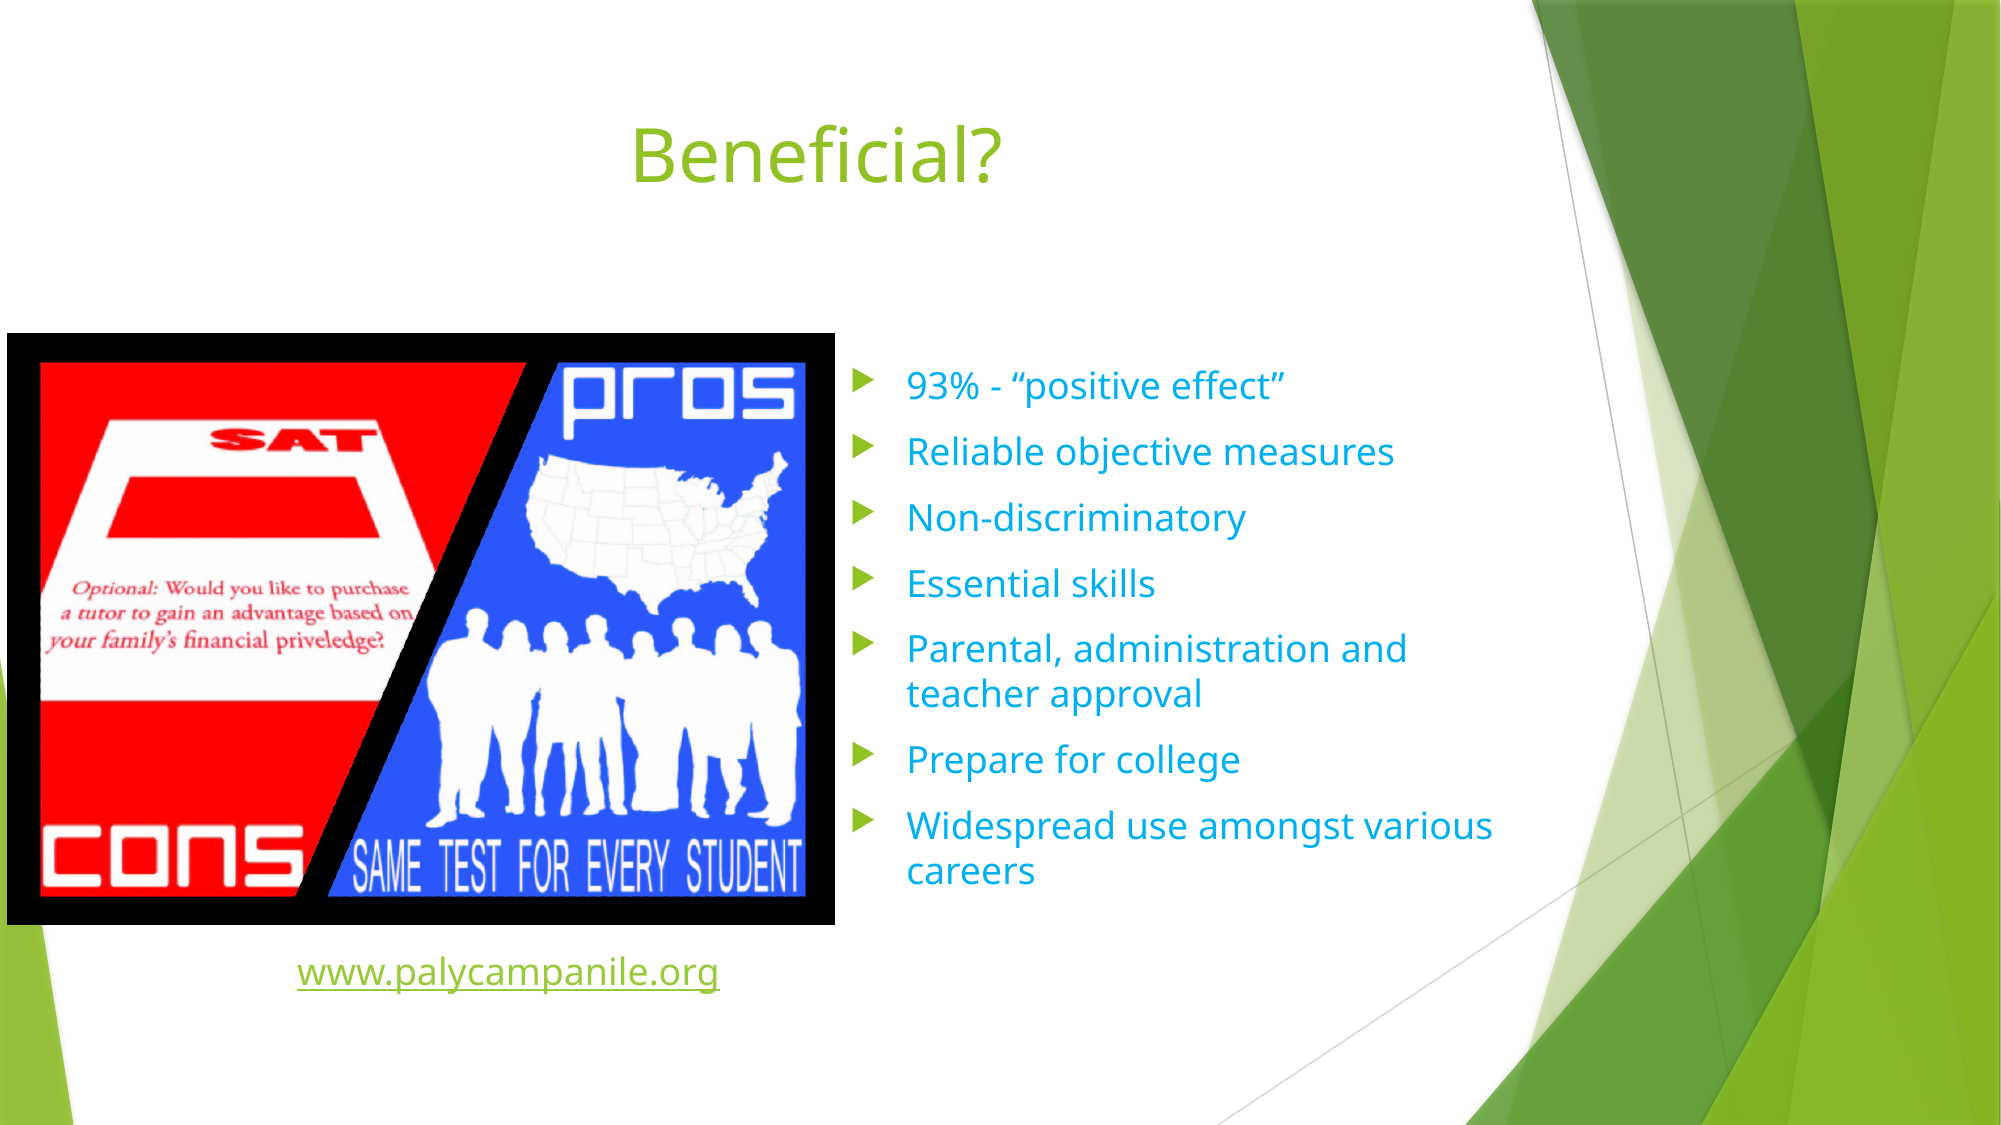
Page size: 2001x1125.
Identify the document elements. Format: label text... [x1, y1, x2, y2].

list 93% - “positive effect” Reliable objective measures Non-discriminatory Essential skills Parental, administration and teacher approval Prepare for college Widespread use amongst various careers [834, 354, 1522, 992]
text_box www.palycampanile.org [282, 940, 735, 1007]
title Beneficial? [111, 99, 1522, 317]
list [6, 332, 836, 925]
